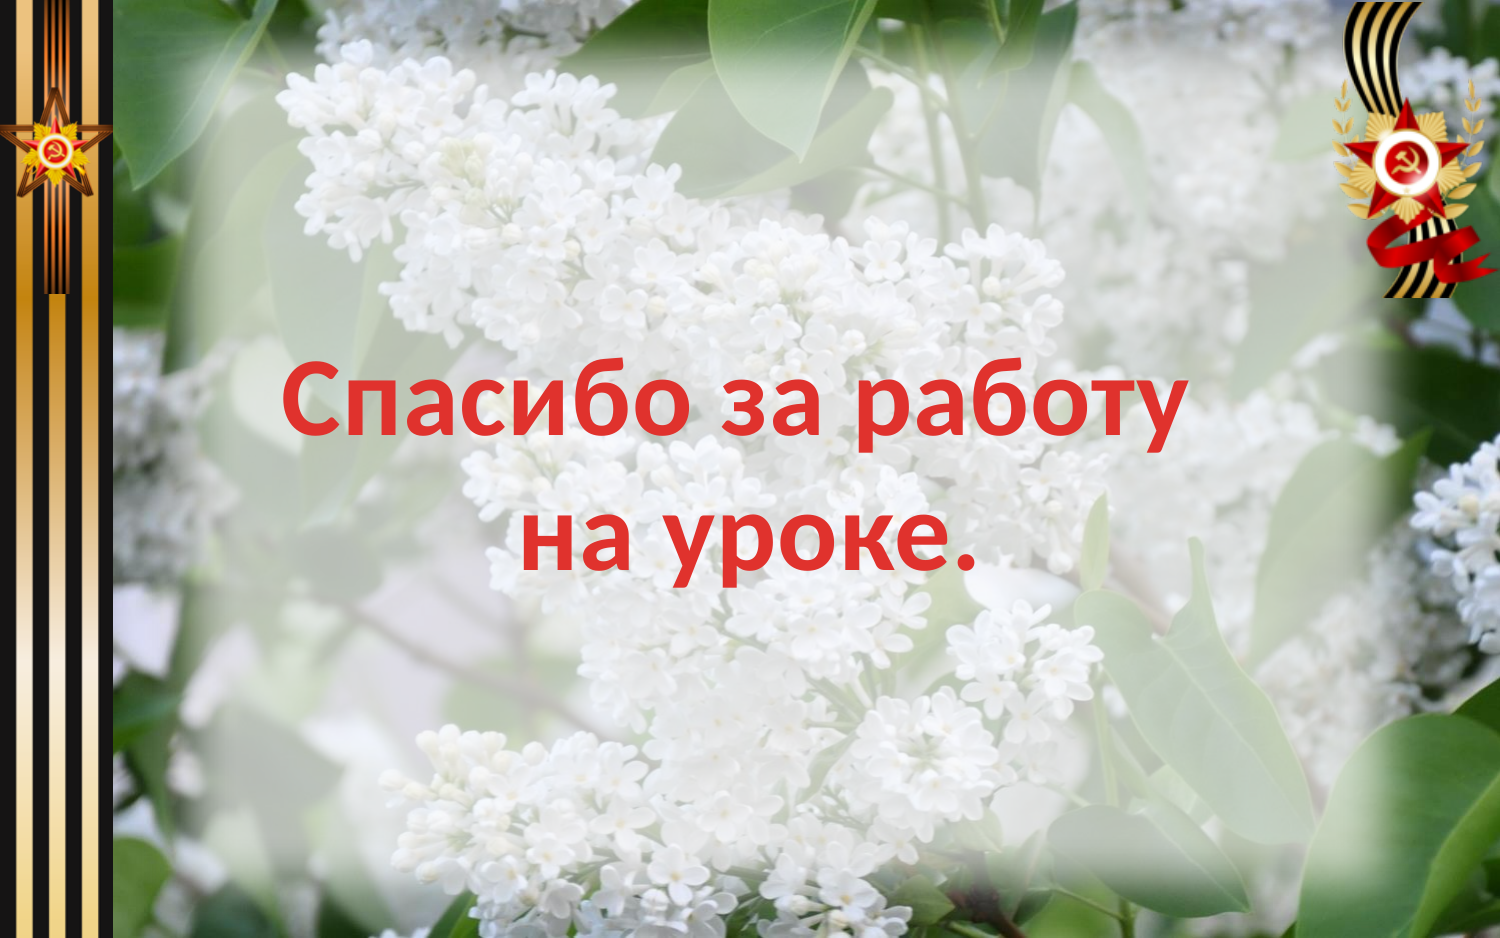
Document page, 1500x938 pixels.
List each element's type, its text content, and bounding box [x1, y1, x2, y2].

text_box Спасибо за работу на уроке. [261, 315, 1238, 601]
picture [0, 0, 1500, 938]
